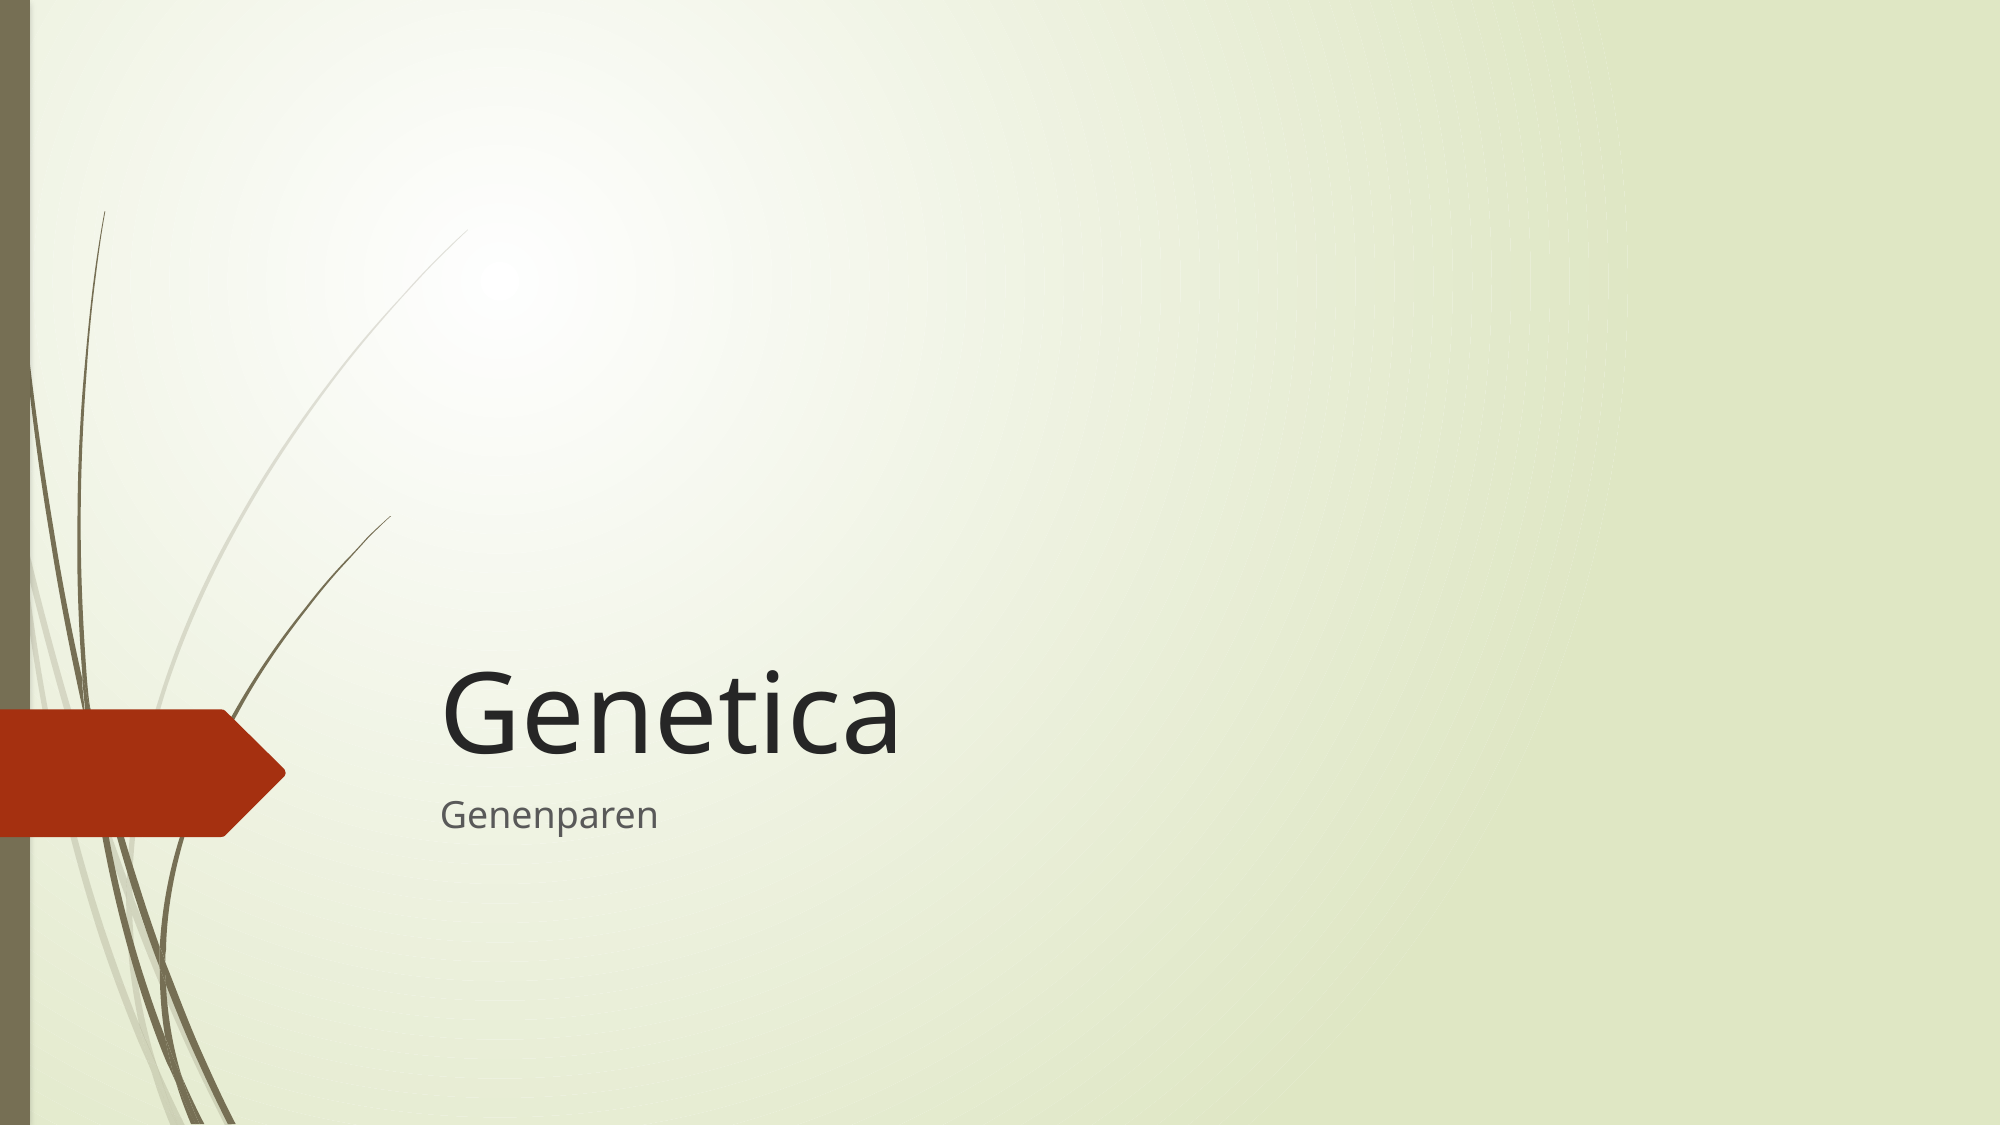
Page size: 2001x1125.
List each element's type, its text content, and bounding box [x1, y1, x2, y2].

title Genetica [424, 412, 1888, 783]
subtitle Genenparen [424, 783, 1888, 969]
